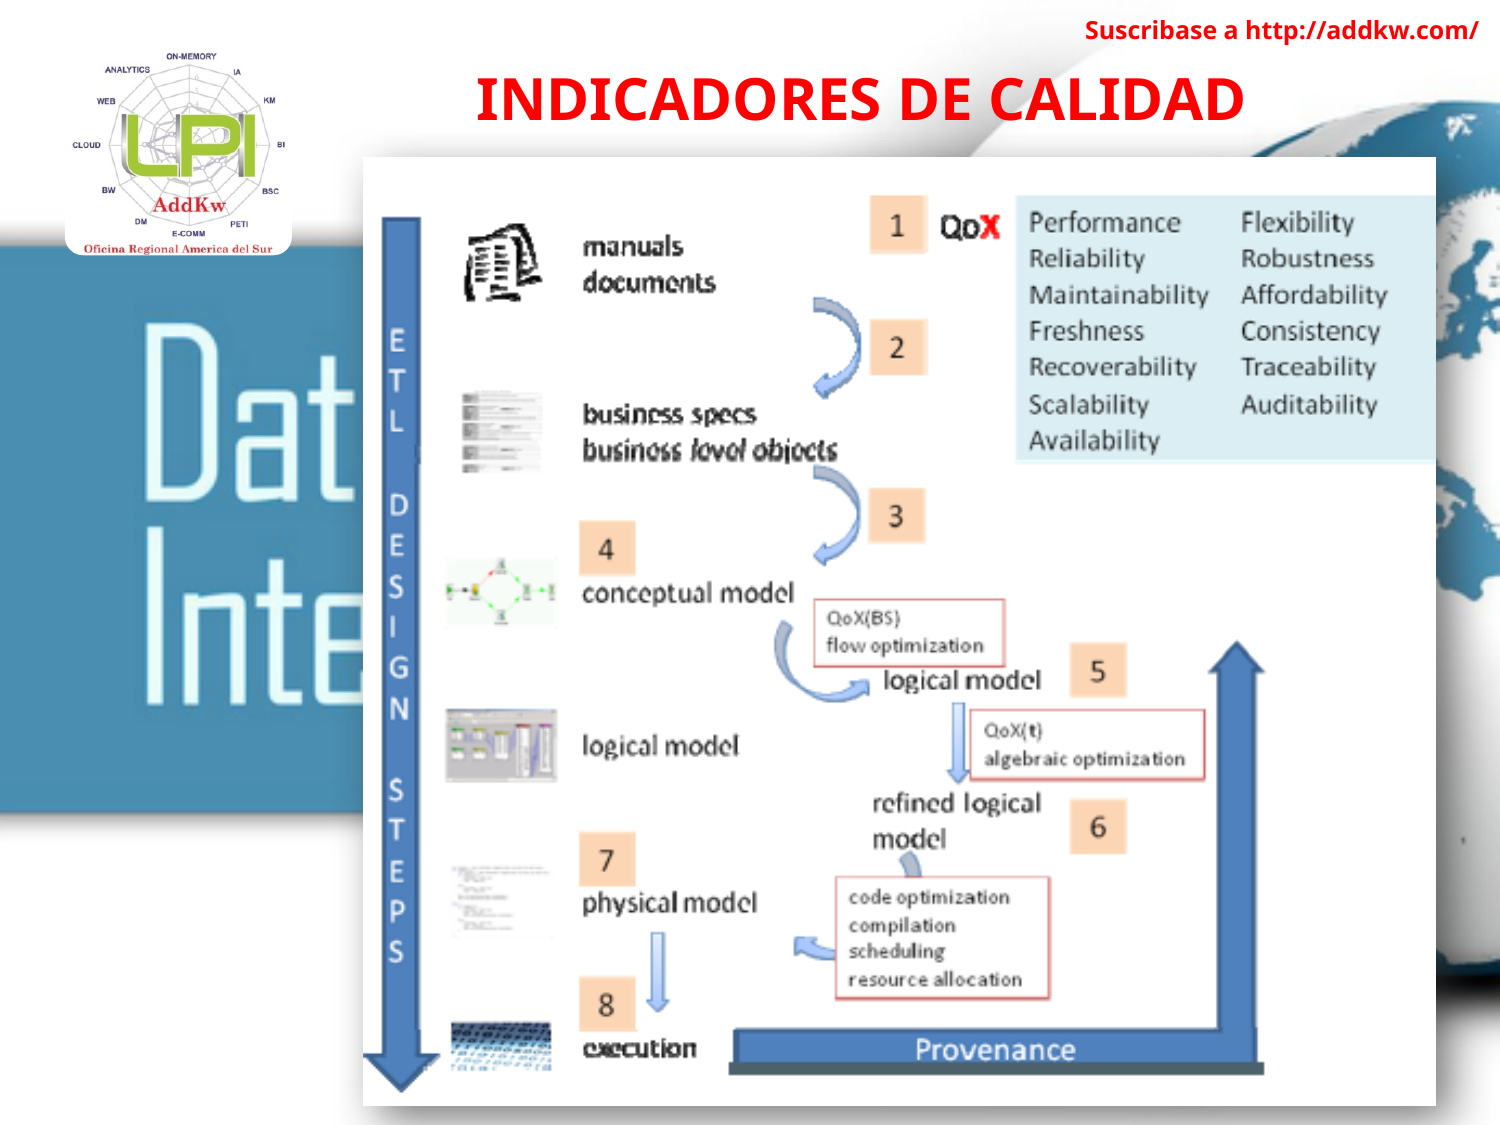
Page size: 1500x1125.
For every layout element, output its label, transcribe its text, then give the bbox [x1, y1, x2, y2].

text_box InDicadores de calidad [276, 54, 1447, 173]
picture [0, 0, 1500, 1125]
text_box Suscribase a http://addkw.com/ [1070, 7, 1495, 52]
